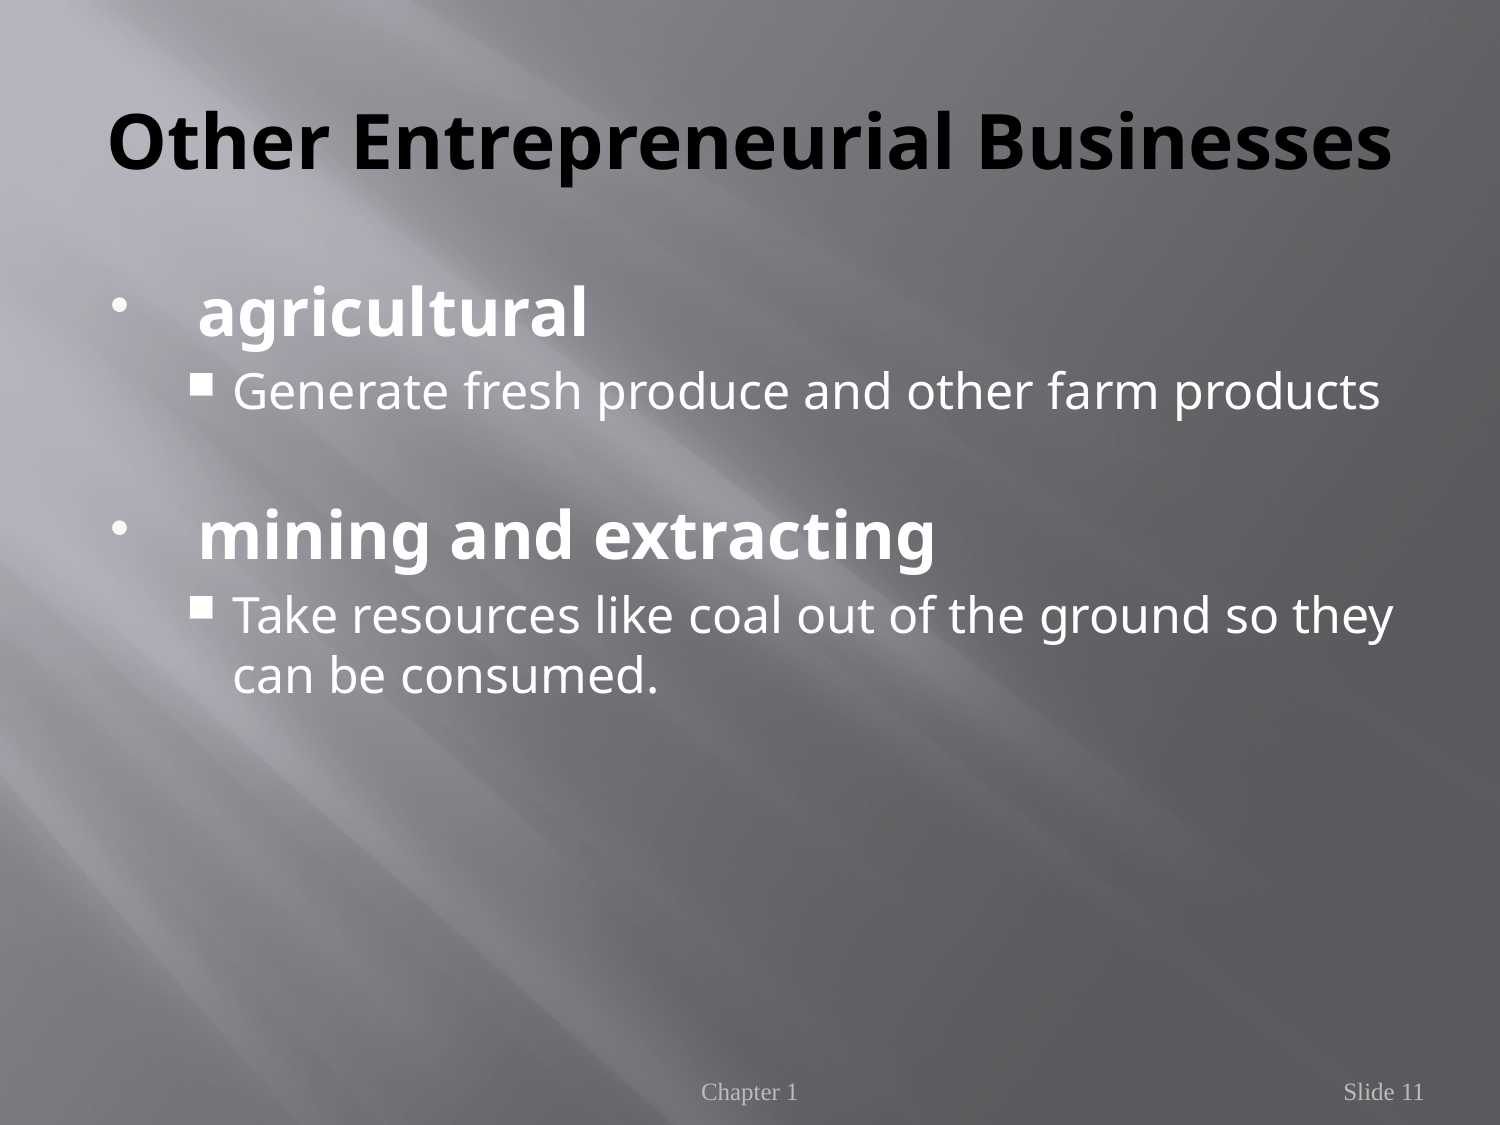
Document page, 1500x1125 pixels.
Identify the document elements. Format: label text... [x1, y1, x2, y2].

footer Chapter 1 [512, 1052, 988, 1113]
slide_number Slide 11 [1299, 1052, 1425, 1113]
title Other Entrepreneurial Businesses [75, 45, 1425, 233]
list agricultural Generate fresh produce and other farm products mining and extracting Take resources like coal out of the ground so they can be consumed. [75, 262, 1425, 1035]
